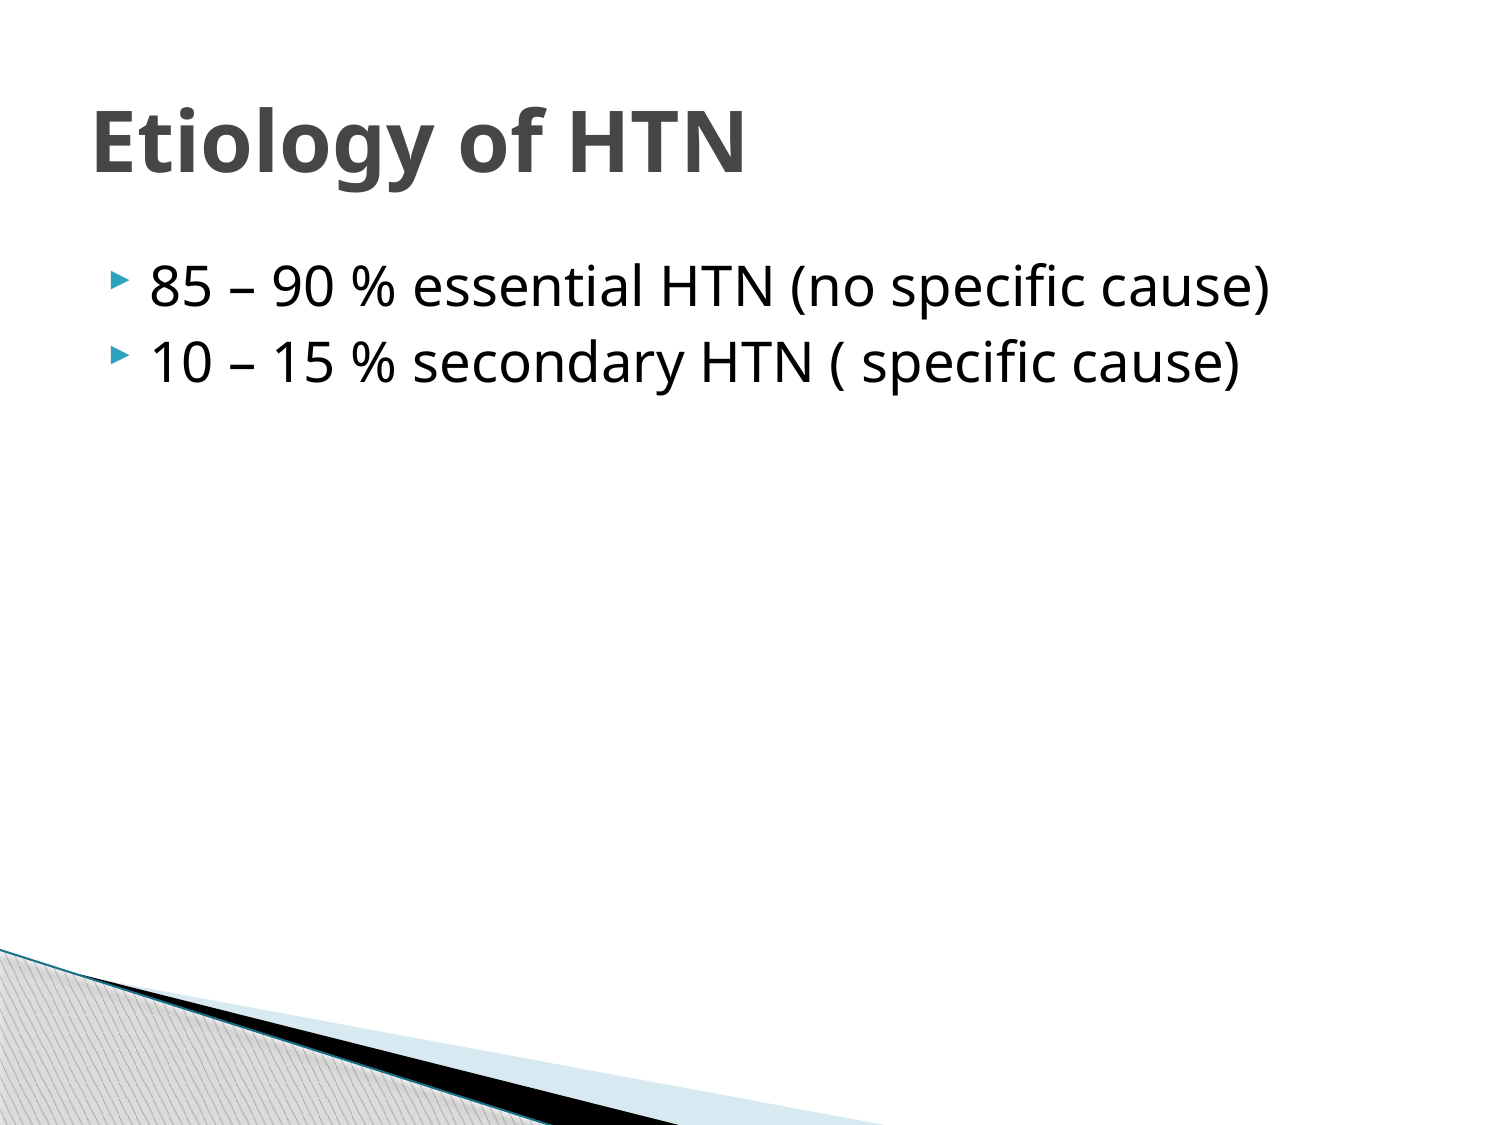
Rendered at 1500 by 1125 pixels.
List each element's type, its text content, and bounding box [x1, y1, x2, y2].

list 85 – 90 % essential HTN (no specific cause) 10 – 15 % secondary HTN ( specific cause) [75, 243, 1425, 986]
title Etiology of HTN [75, 45, 1425, 233]
